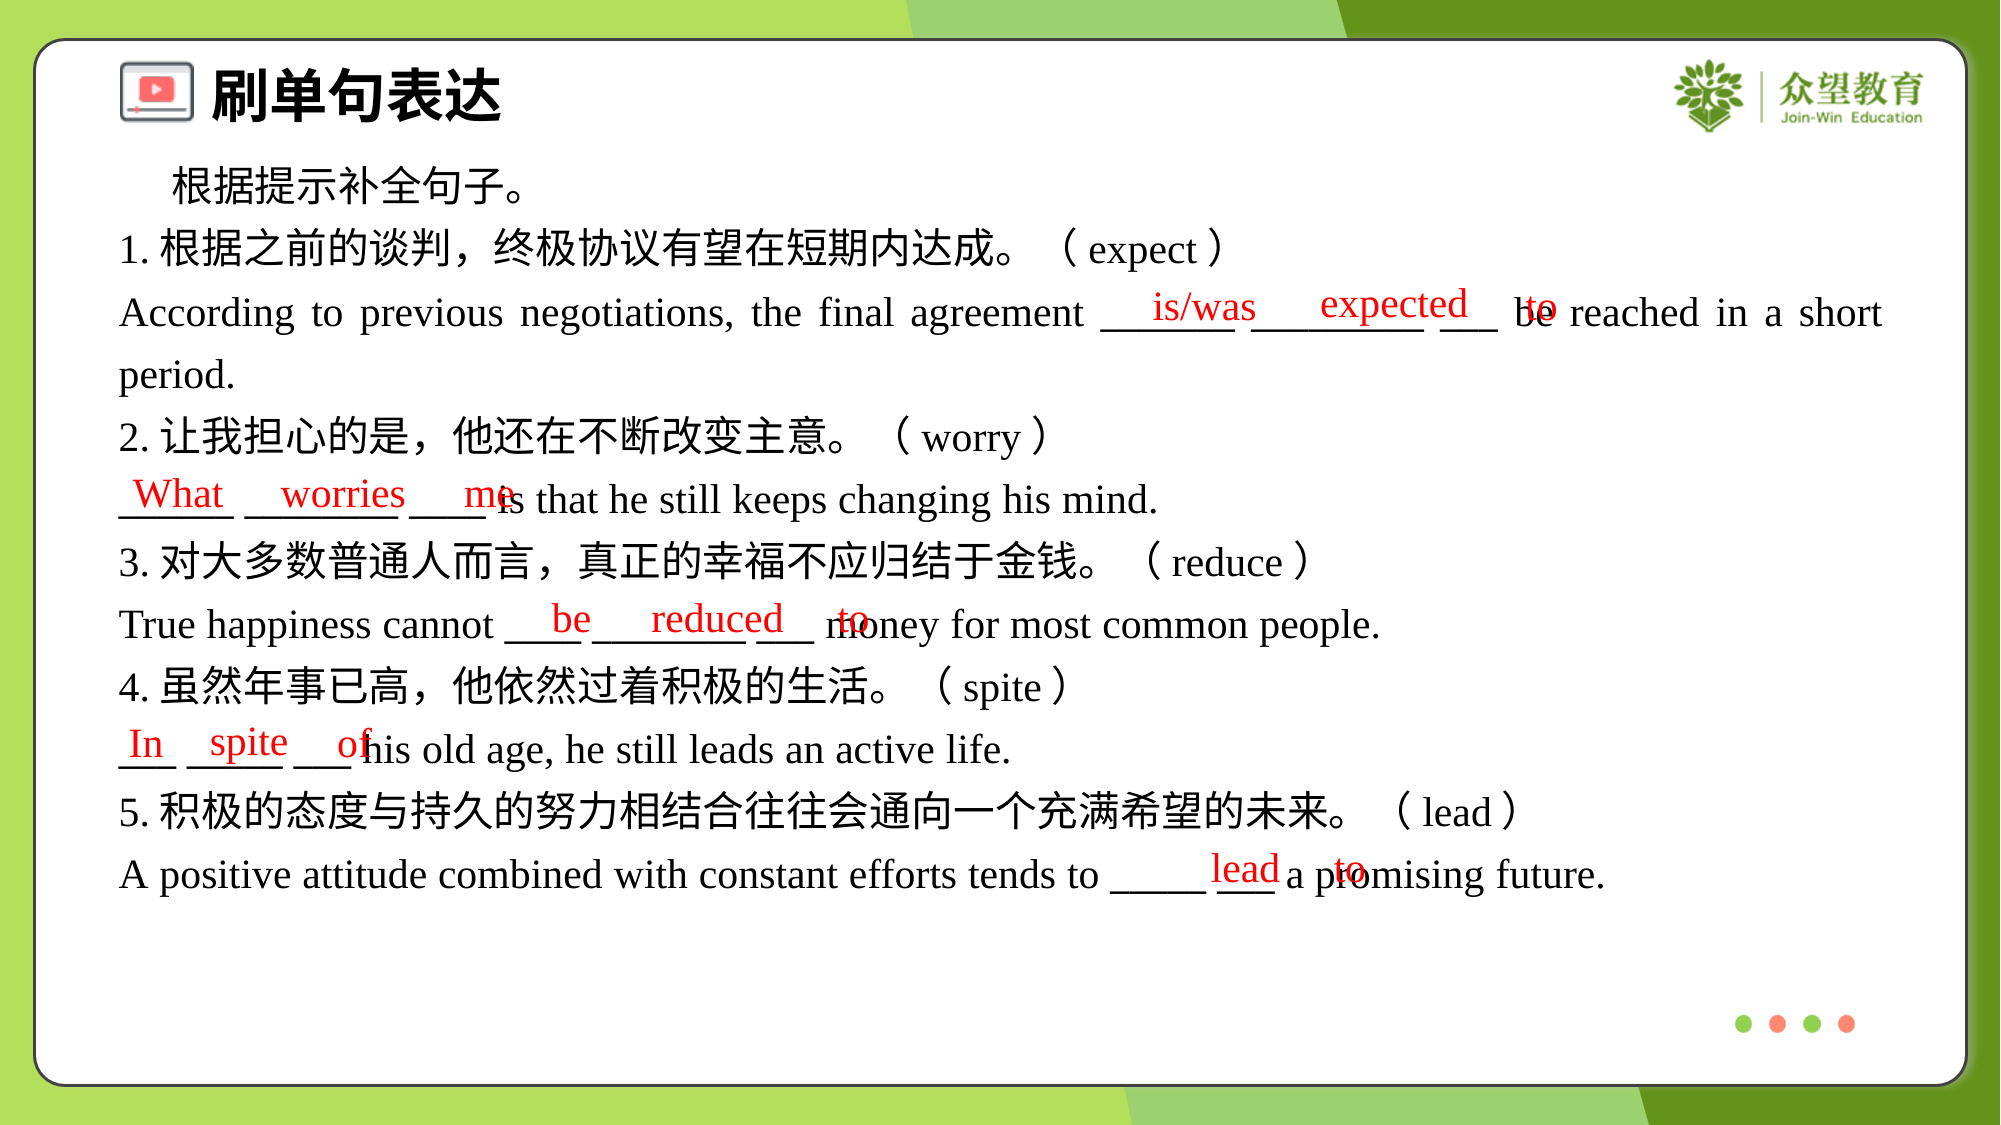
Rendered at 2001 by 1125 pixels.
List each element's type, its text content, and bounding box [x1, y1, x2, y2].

text_box reduced [647, 578, 789, 636]
text_box expected [1315, 263, 1473, 322]
text_box 2.让我担心的是，他还在不断改变主意。（worry） ______ ________ ____ is that he still keeps changing his mind. 3.对大多数普通人而言，真正的幸福不应归结于金钱。（reduce） True happiness cannot ____ ________ ___ money for most common people. 4.虽然年事已高，他依然过着积极的生活。（spite） ___ _____ ___ his old age, he still leads an active life. 5.积极的态度与持久的努力相结合往往会通向一个充满希望的未来。（lead） A positive attitude combined with constant efforts tends to _____ ___ a promising future. [118, 397, 1883, 892]
text_box lead [1206, 828, 1285, 886]
text_box to [1329, 828, 1371, 886]
text_box to [832, 578, 875, 636]
text_box worries [276, 453, 411, 511]
text_box 1.根据之前的谈判，终极协议有望在短期内达成。（expect） According to previous negotiations, the final agreement _______ _________ ___ be reached in a short period. [118, 209, 1883, 392]
text_box be [547, 578, 596, 636]
text_box 根据提示补全句子。 [118, 146, 1883, 204]
text_box In [124, 703, 169, 761]
text_box spite [205, 701, 294, 759]
picture [0, 0, 2000, 1125]
text_box What [128, 453, 228, 511]
text_box me [459, 453, 520, 511]
text_box of [332, 703, 377, 761]
text_box to [1520, 265, 1563, 324]
text_box is/was [1147, 265, 1262, 324]
